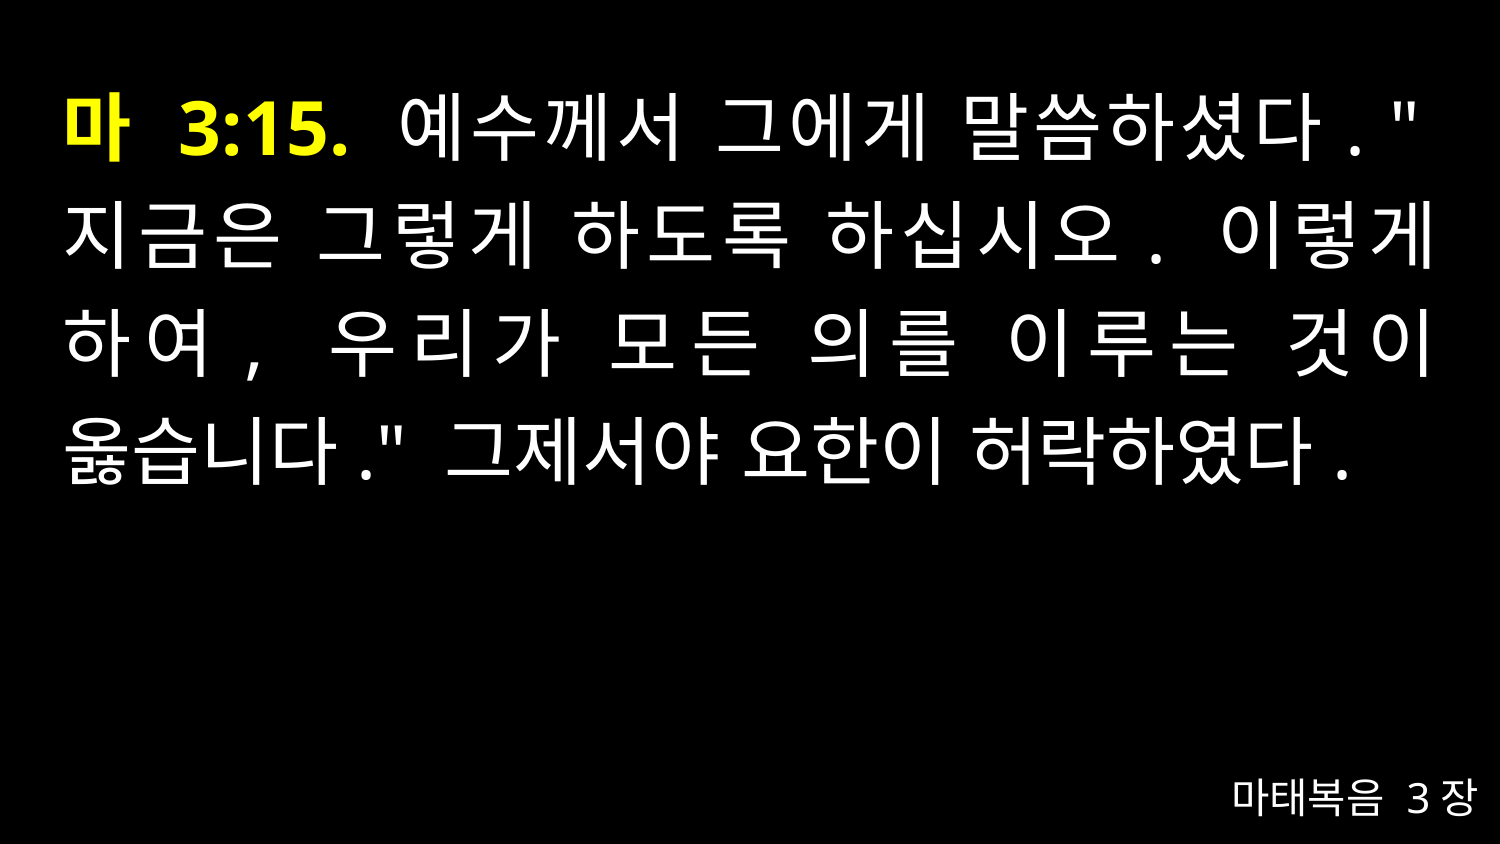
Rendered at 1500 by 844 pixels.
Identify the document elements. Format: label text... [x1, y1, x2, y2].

subtitle 마태복음 3장 [916, 770, 1500, 844]
title 마 3:15. 예수께서 그에게 말씀하셨다. "지금은 그렇게 하도록 하십시오. 이렇게 하여, 우리가 모든 의를 이루는 것이 옳습니다." 그제서야 요한이 허락하였다. [0, 0, 1500, 844]
